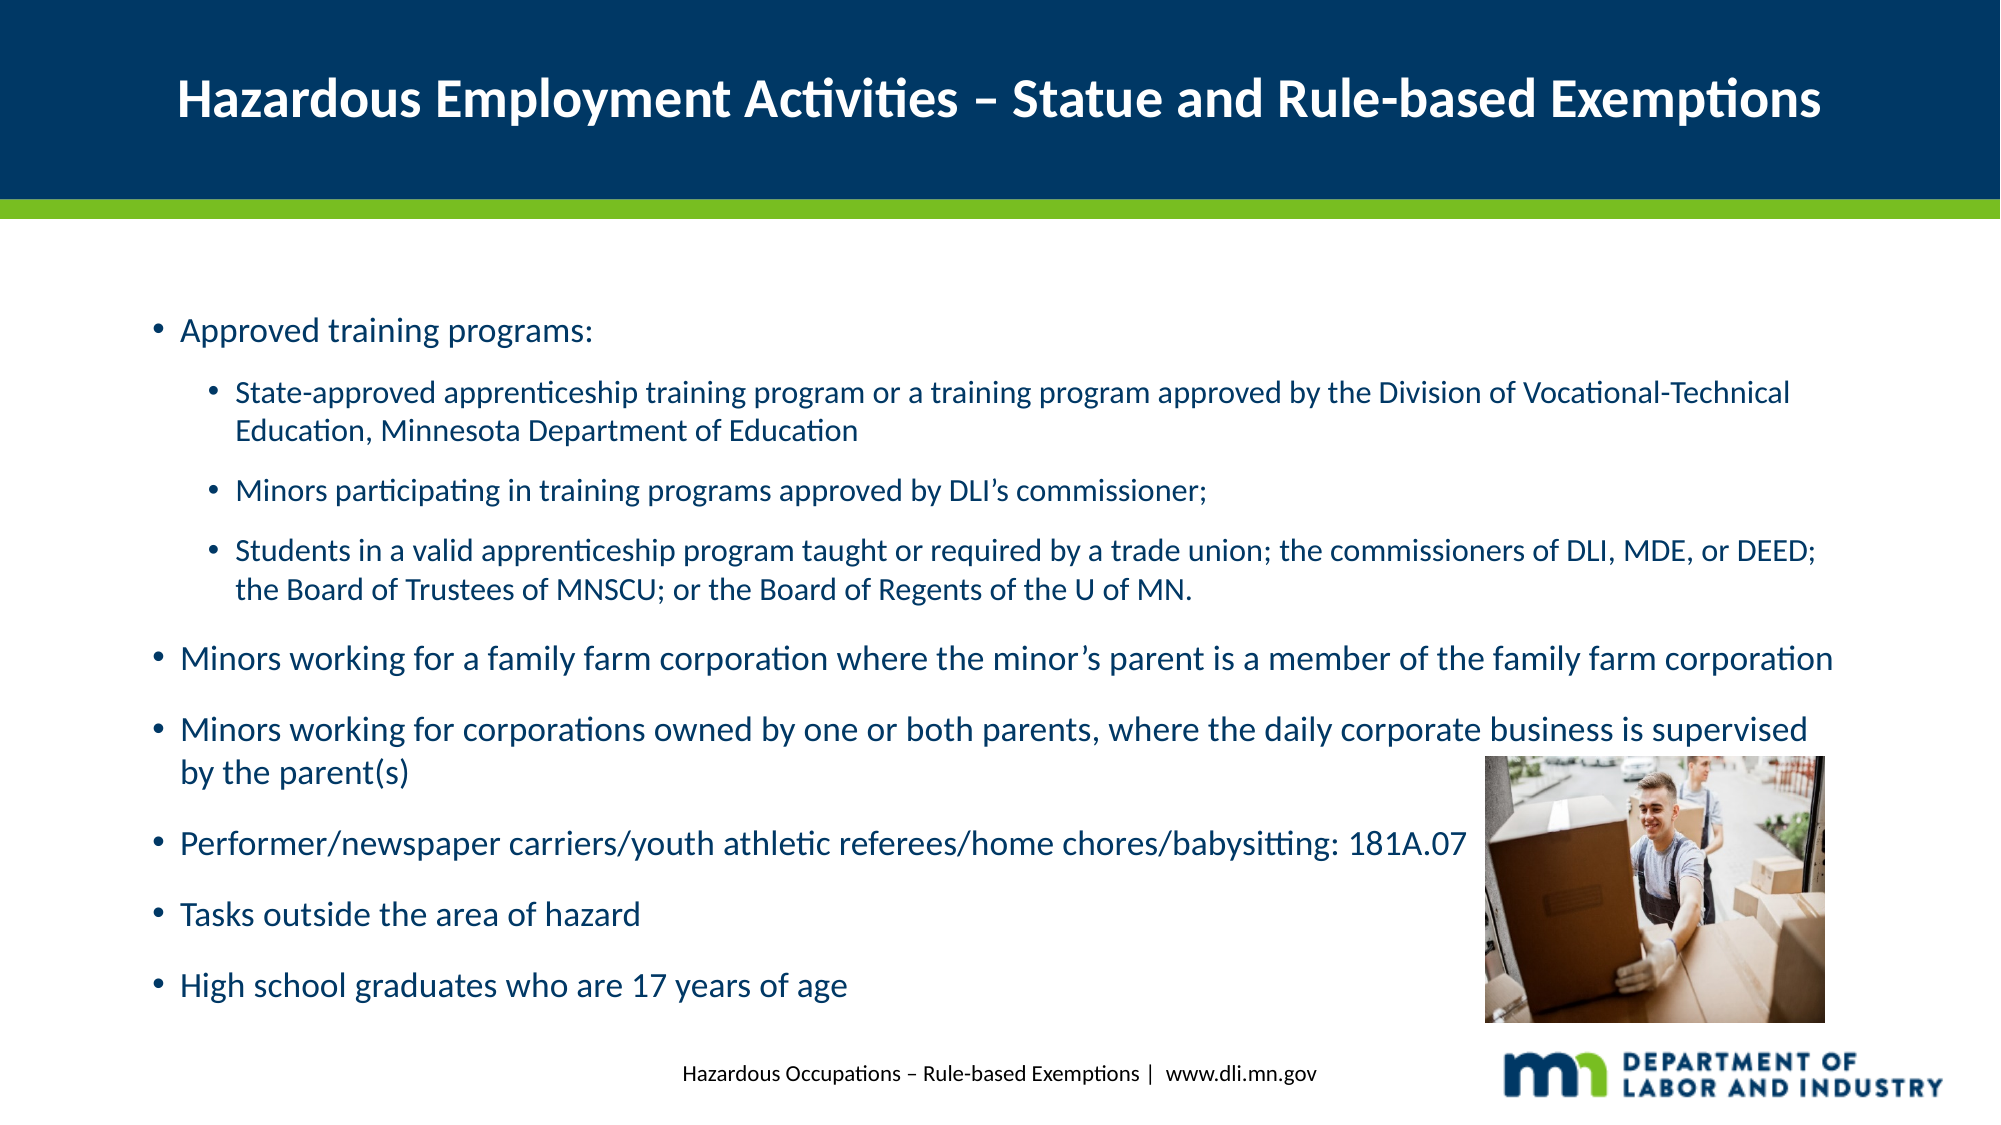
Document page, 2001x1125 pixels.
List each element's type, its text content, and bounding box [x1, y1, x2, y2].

list Approved training programs: State-approved apprenticeship training program or a training program approved by the Division of Vocational-Technical Education, Minnesota Department of Education Minors participating in training programs approved by DLI’s commissioner; Students in a valid apprenticeship program taught or required by a trade union; the commissioners of DLI, MDE, or DEED; the Board of Trustees of MNSCU; or the Board of Regents of the U of MN. Minors working for a family farm corporation where the minor’s parent is a member of the family farm corporation Minors working for corporations owned by one or both parents, where the daily corporate business is supervised by the parent(s) Performer/newspaper carriers/youth athletic referees/home chores/babysitting: 181A.07 Tasks outside the area of hazard High school graduates who are 17 years of age [137, 299, 1863, 1014]
title Hazardous Employment Activities – Statue and Rule-based Exemptions [0, 0, 2000, 200]
footer Hazardous Occupations – Rule-based Exemptions | www.dli.mn.gov [541, 1042, 1459, 1103]
picture [1484, 756, 1825, 1023]
picture [1488, 1027, 1963, 1124]
